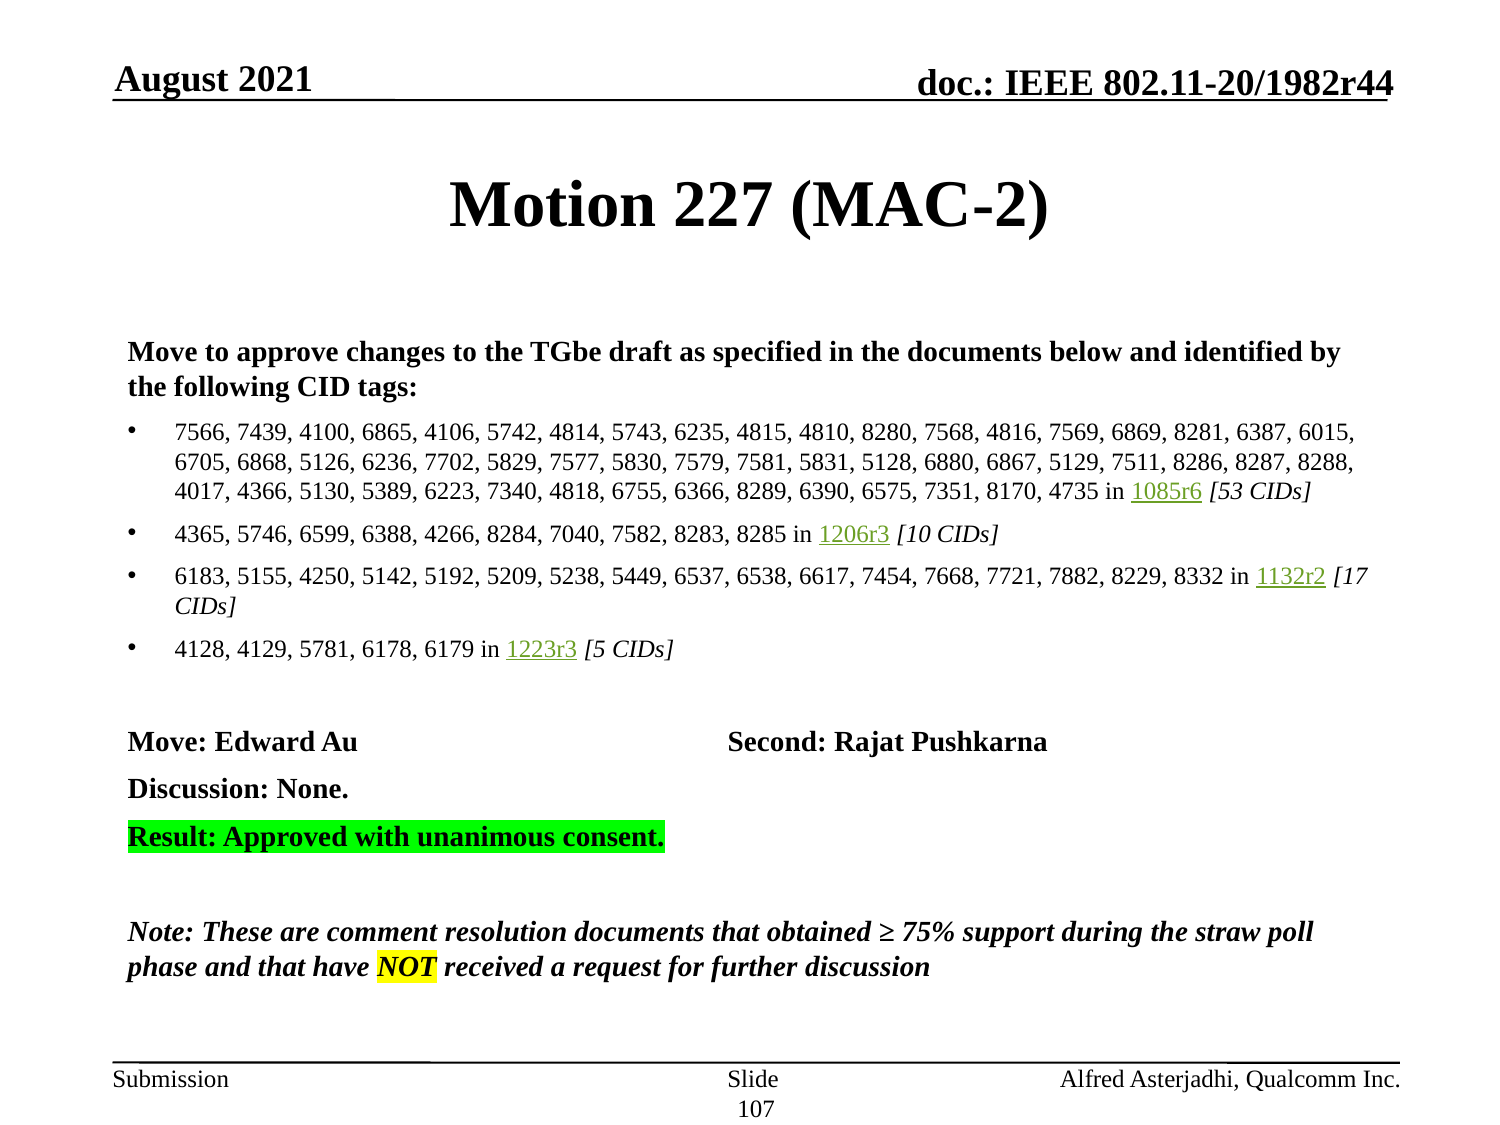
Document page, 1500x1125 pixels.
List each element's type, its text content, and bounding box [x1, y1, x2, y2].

footer Alfred Asterjadhi, Qualcomm Inc. [878, 1061, 1402, 1093]
title Motion 227 (MAC-2) [112, 112, 1388, 288]
list Move to approve changes to the TGbe draft as specified in the documents below and identified by the following CID tags: 7566, 7439, 4100, 6865, 4106, 5742, 4814, 5743, 6235, 4815, 4810, 8280, 7568, 4816, 7569, 6869, 8281, 6387, 6015, 6705, 6868, 5126, 6236, 7702, 5829, 7577, 5830, 7579, 7581, 5831, 5128, 6880, 6867, 5129, 7511, 8286, 8287, 8288, 4017, 4366, 5130, 5389, 6223, 7340, 4818, 6755, 6366, 8289, 6390, 6575, 7351, 8170, 4735 in 1085r6 [53 CIDs] 4365, 5746, 6599, 6388, 4266, 8284, 7040, 7582, 8283, 8285 in 1206r3 [10 CIDs] 6183, 5155, 4250, 5142, 5192, 5209, 5238, 5449, 6537, 6538, 6617, 7454, 7668, 7721, 7882, 8229, 8332 in 1132r2 [17 CIDs] 4128, 4129, 5781, 6178, 6179 in 1223r3 [5 CIDs] Move: Edward Au Second: Rajat Pushkarna Discussion: None. Result: Approved with unanimous consent. Note: These are comment resolution documents that obtained ≥ 75% support during the straw poll phase and that have NOT received a request for further discussion [112, 324, 1388, 1063]
slide_number Slide 107 [712, 1061, 800, 1123]
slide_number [114, 54, 423, 100]
